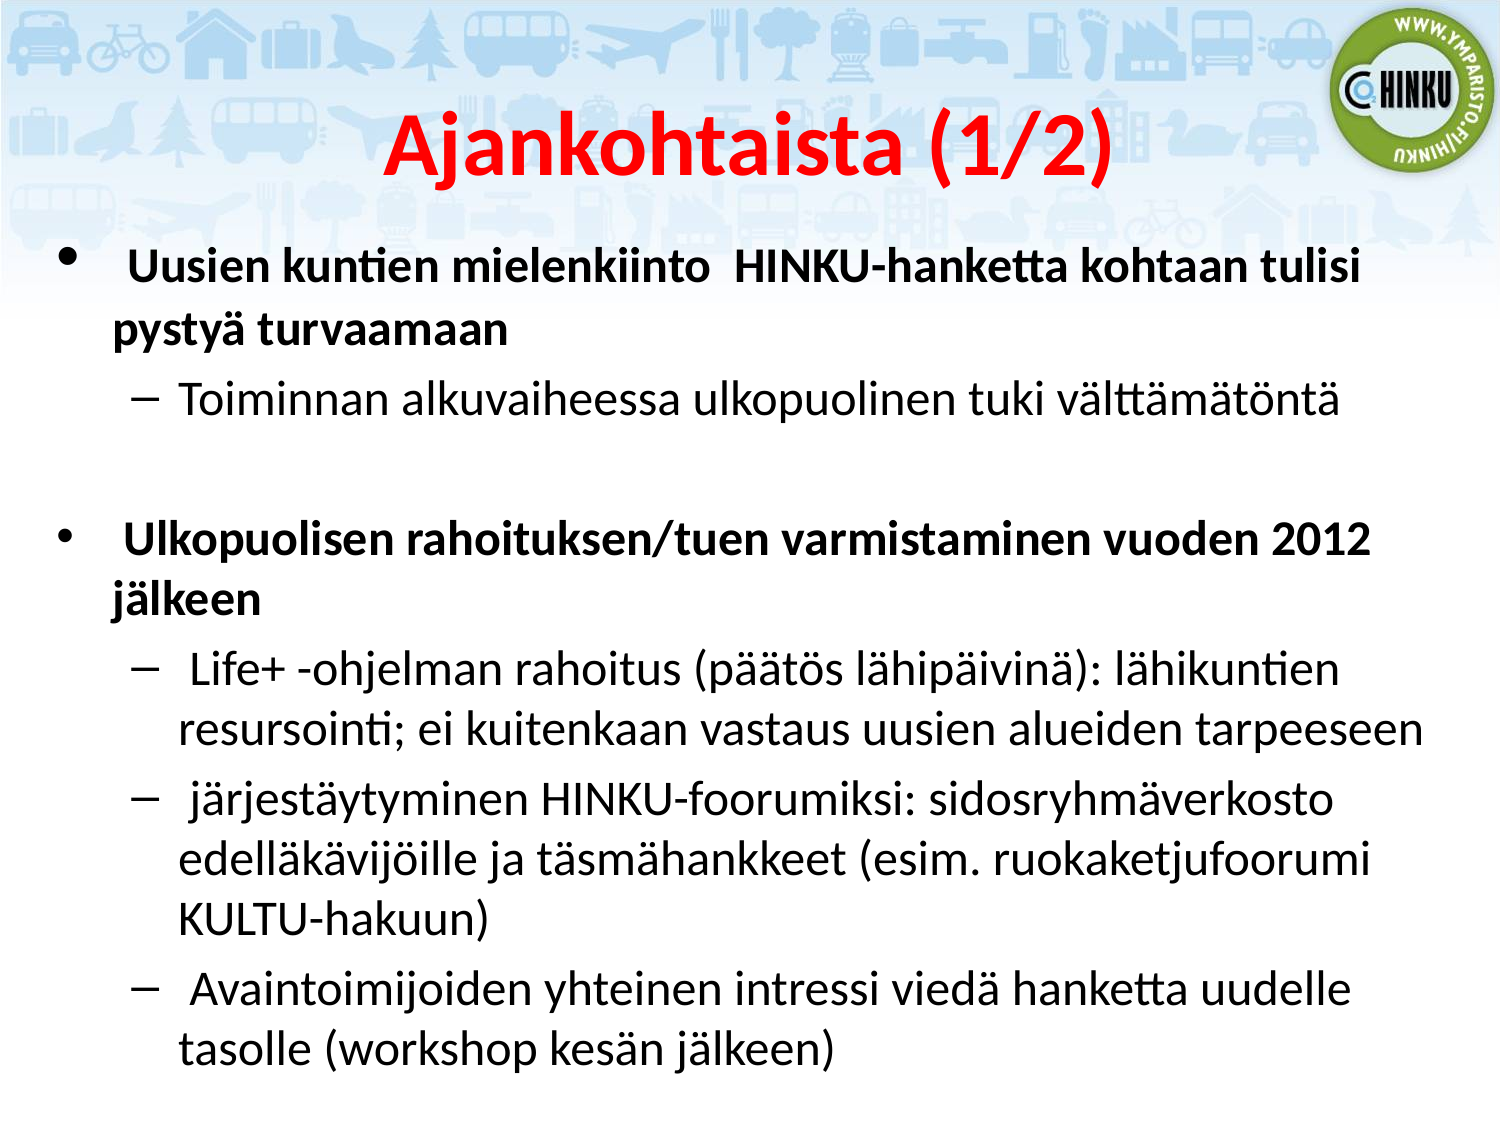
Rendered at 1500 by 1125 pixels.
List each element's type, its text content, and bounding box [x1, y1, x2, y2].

picture [0, 0, 1500, 1125]
title Ajankohtaista (1/2) [74, 44, 1426, 207]
list Uusien kuntien mielenkiinto HINKU-hanketta kohtaan tulisi pystyä turvaamaan Toiminnan alkuvaiheessa ulkopuolinen tuki välttämätöntä Ulkopuolisen rahoituksen/tuen varmistaminen vuoden 2012 jälkeen Life+ -ohjelman rahoitus (päätös lähipäivinä): lähikuntien resursointi; ei kuitenkaan vastaus uusien alueiden tarpeeseen järjestäytyminen HINKU-foorumiksi: sidosryhmäverkosto edelläkävijöille ja täsmähankkeet (esim. ruokaketjufoorumi KULTU-hakuun) Avaintoimijoiden yhteinen intressi viedä hanketta uudelle tasolle (workshop kesän jälkeen) [41, 207, 1465, 951]
